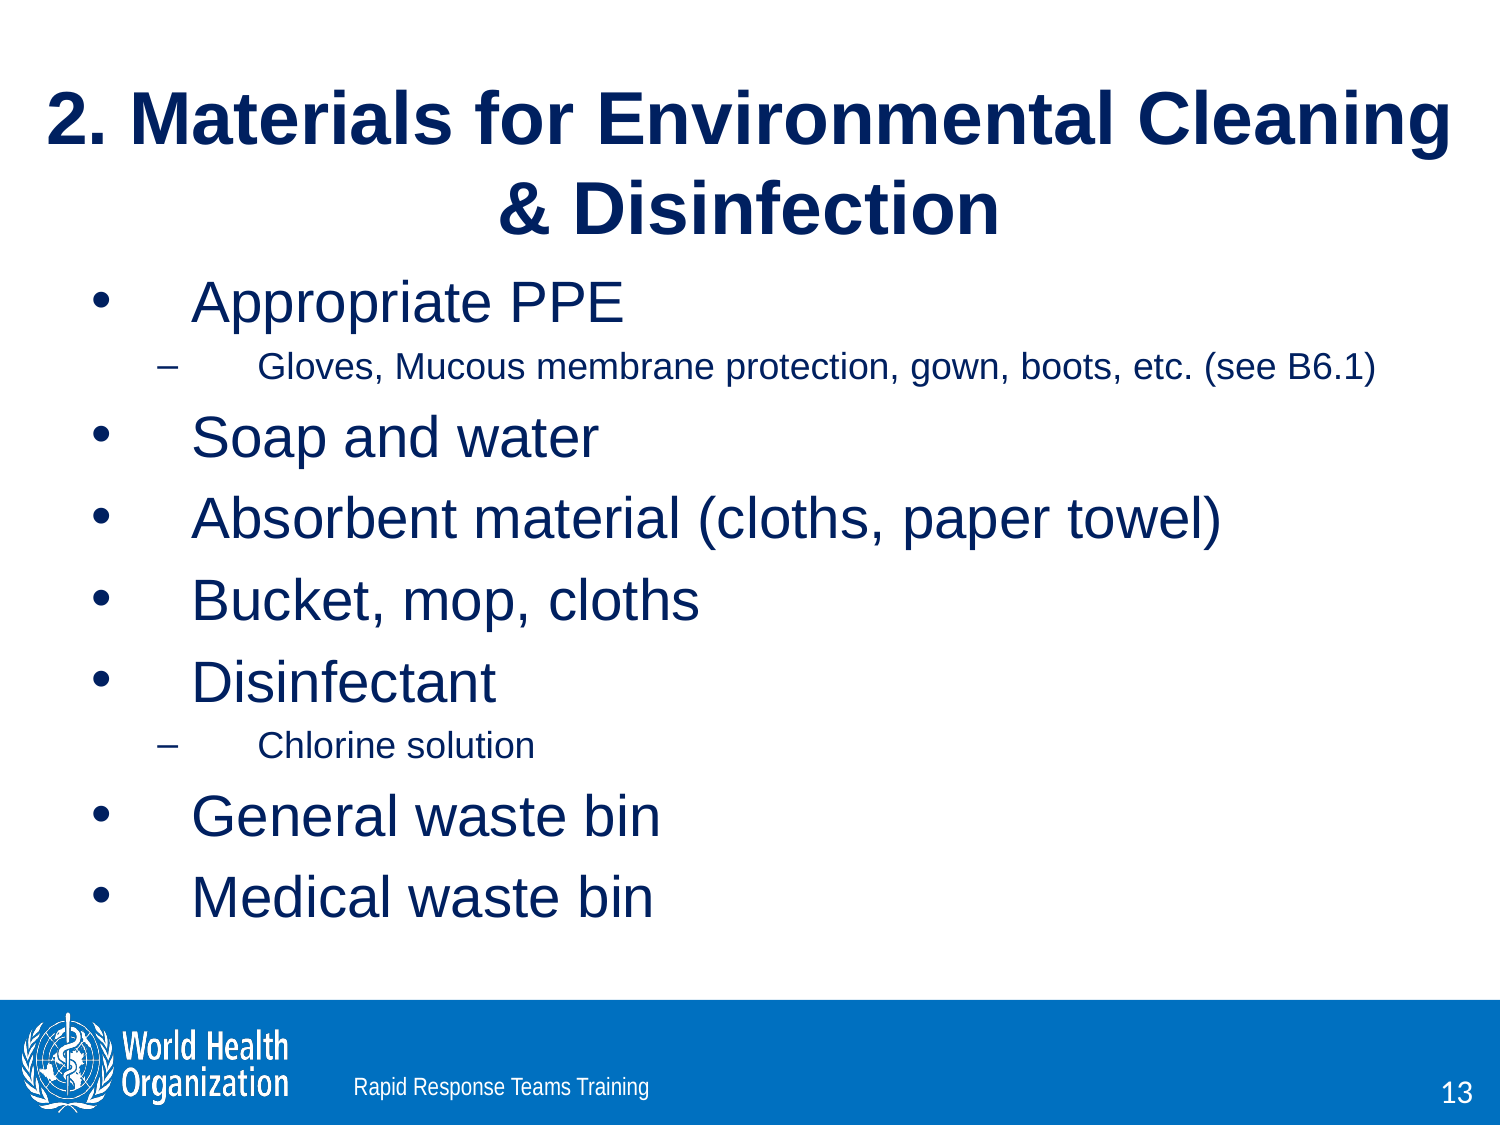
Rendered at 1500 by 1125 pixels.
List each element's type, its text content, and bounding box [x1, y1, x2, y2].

list Appropriate PPE Gloves, Mucous membrane protection, gown, boots, etc. (see B6.1) Soap and water Absorbent material (cloths, paper towel) Bucket, mop, cloths Disinfectant Chlorine solution General waste bin Medical waste bin [76, 257, 1465, 1000]
title 2. Materials for Environmental Cleaning & Disinfection [0, 66, 1500, 254]
picture [21, 1012, 288, 1113]
